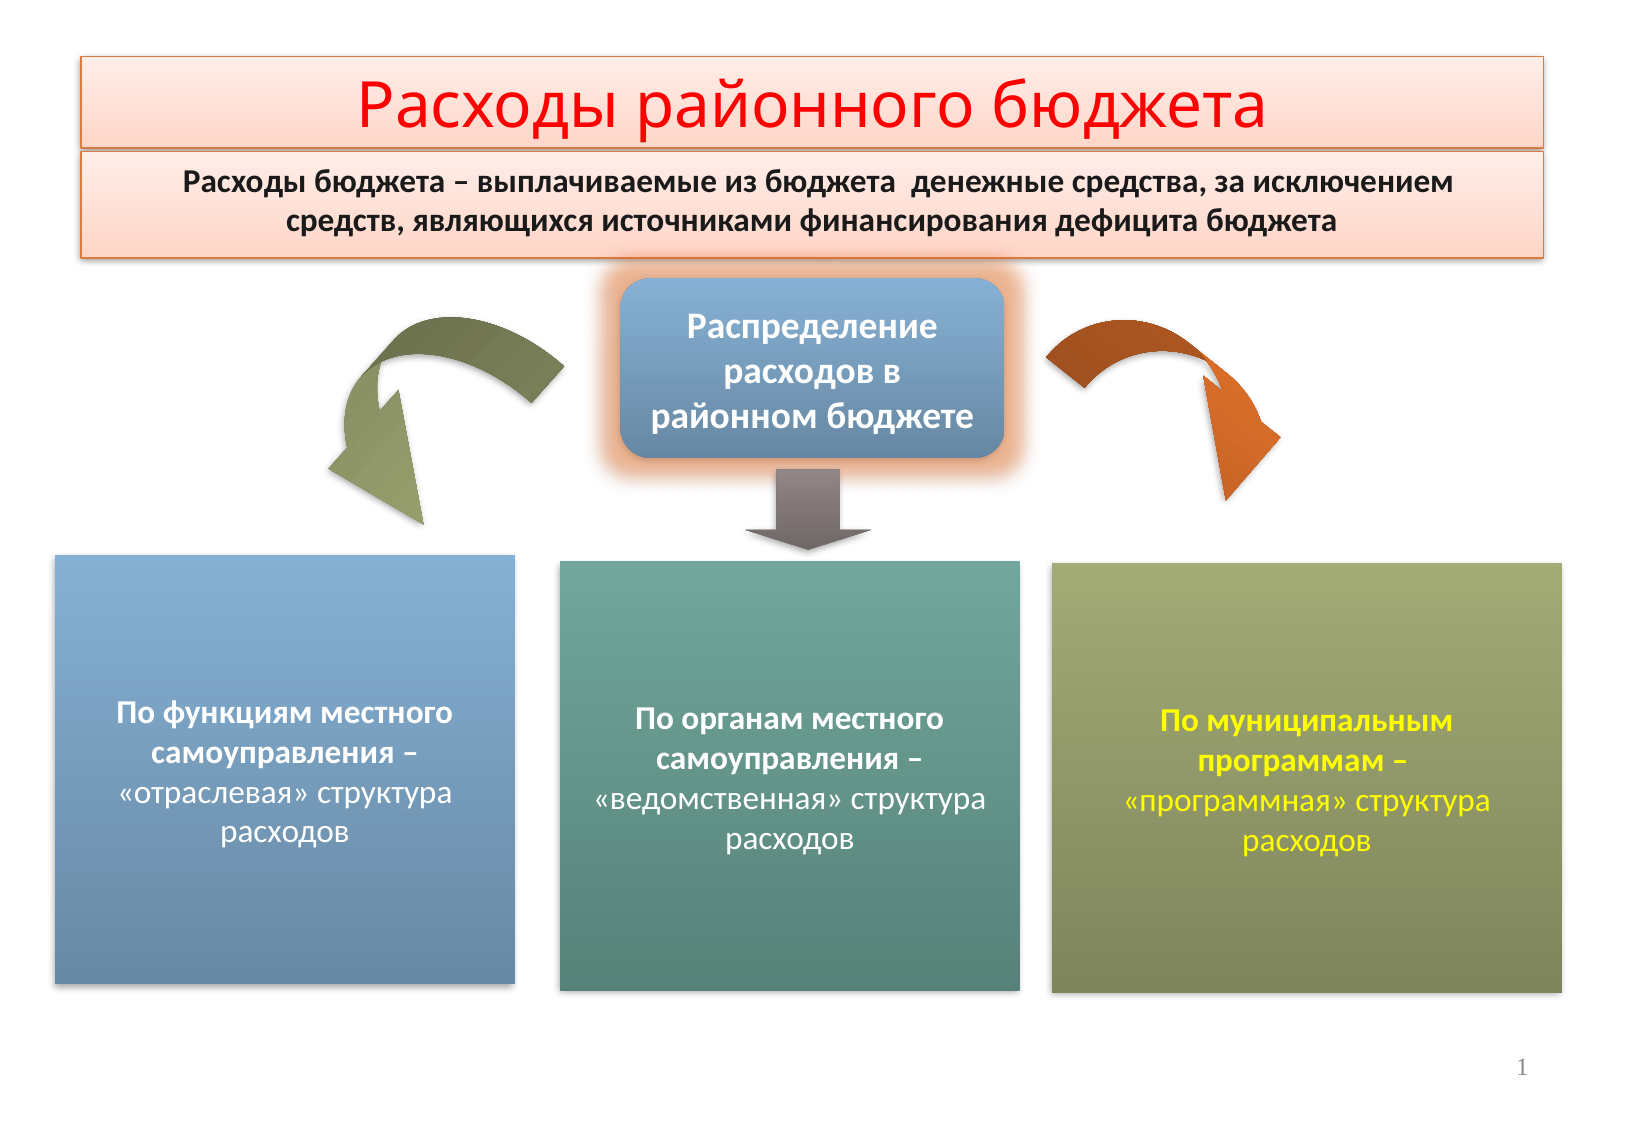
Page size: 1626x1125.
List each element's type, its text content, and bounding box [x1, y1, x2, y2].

list Расходы бюджета – выплачиваемые из бюджета денежные средства, за исключением средств, являющихся источниками финансирования дефицита бюджета [80, 151, 1544, 259]
text_box По органам местного самоуправления – «ведомственная» структура расходов [560, 561, 1020, 991]
text_box [745, 469, 872, 550]
text_box Распределение расходов в районном бюджете [620, 278, 1005, 459]
text_box По муниципальным программам – «программная» структура расходов [1052, 563, 1562, 993]
text_box По функциям местного самоуправления – «отраслевая» структура расходов [55, 555, 515, 984]
title Расходы районного бюджета [80, 56, 1544, 149]
text_box [1046, 320, 1281, 501]
text_box [1164, 1024, 1544, 1100]
text_box [328, 317, 565, 525]
